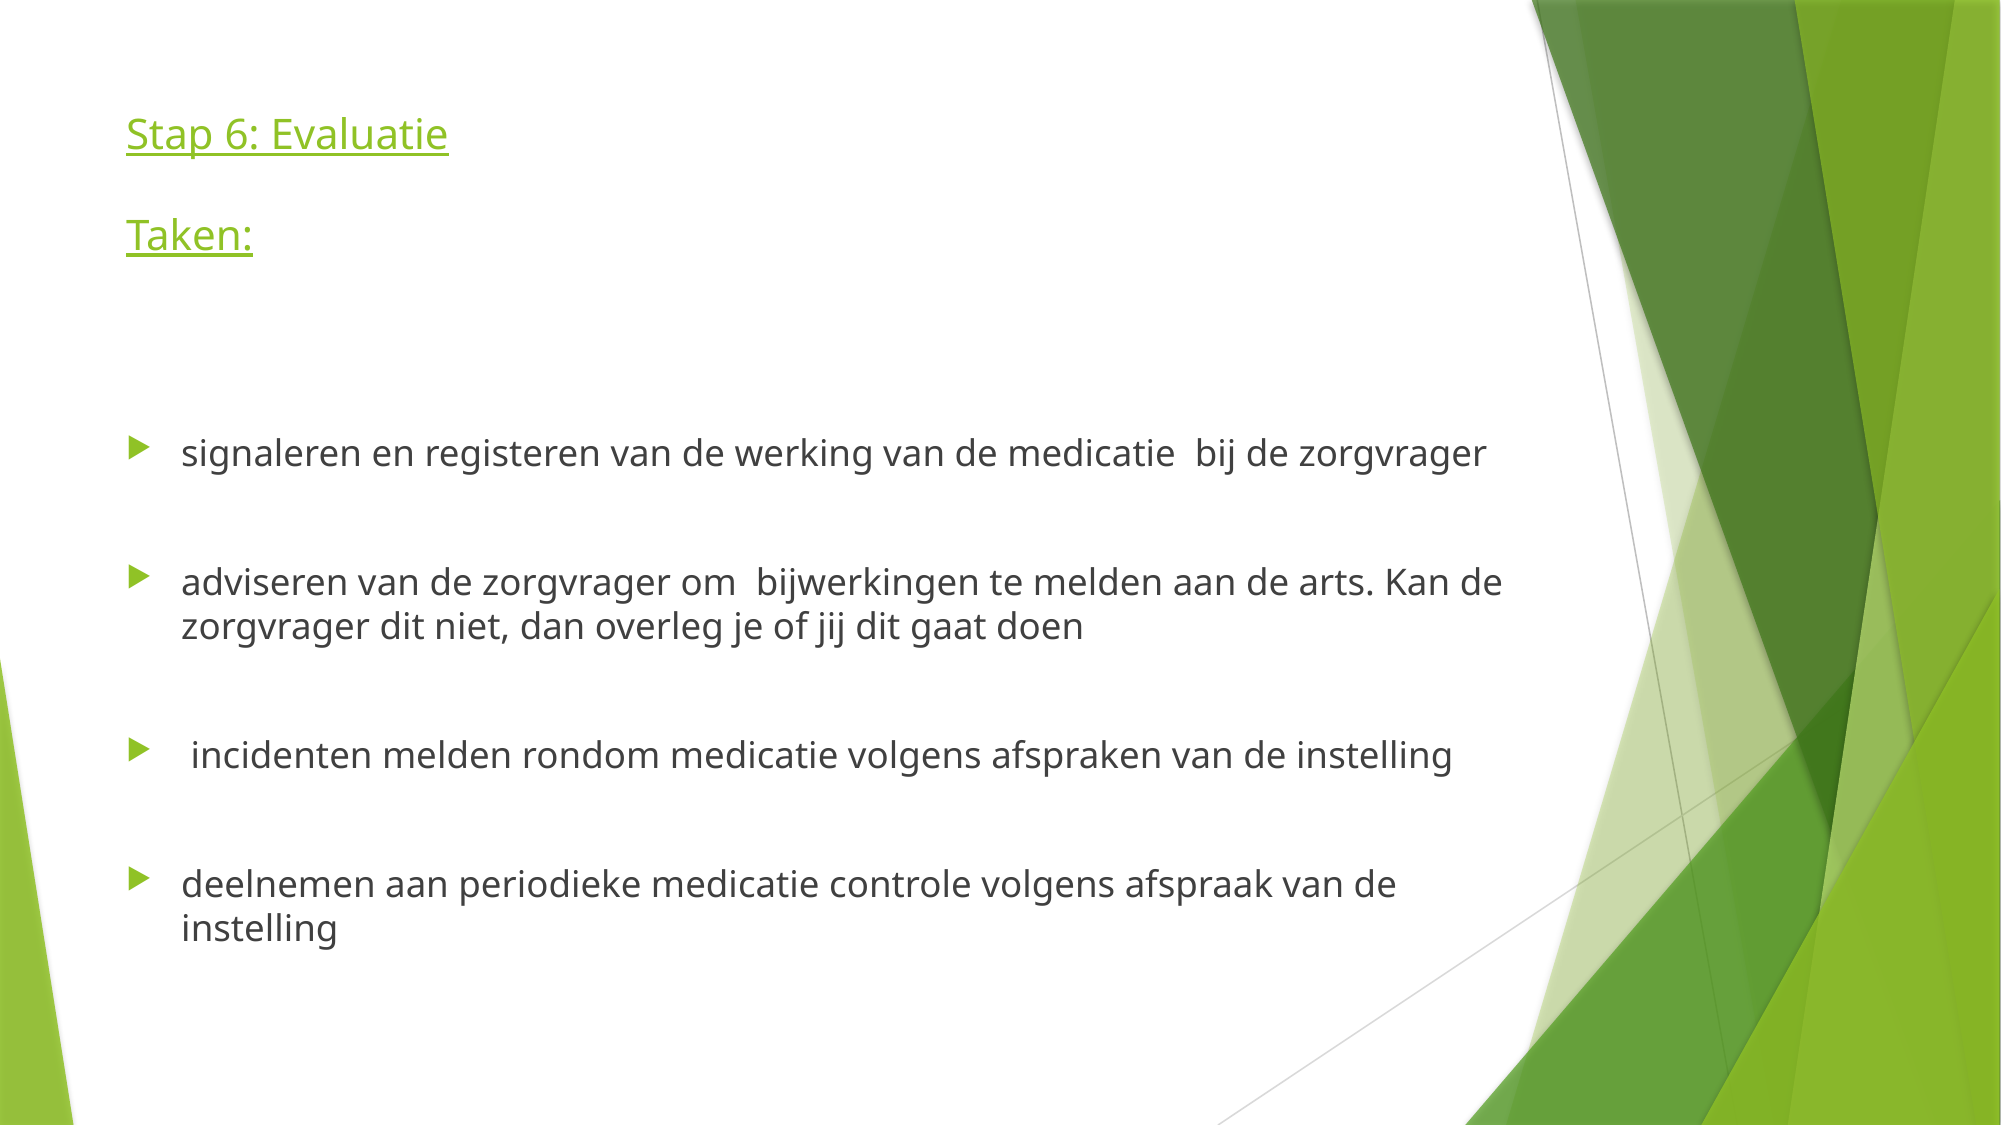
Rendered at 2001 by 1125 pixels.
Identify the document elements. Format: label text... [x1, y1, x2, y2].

title Stap 6: Evaluatie Taken: [111, 99, 1522, 229]
list signaleren en registeren van de werking van de medicatie bij de zorgvrager adviseren van de zorgvrager om bijwerkingen te melden aan de arts. Kan de zorgvrager dit niet, dan overleg je of jij dit gaat doen incidenten melden rondom medicatie volgens afspraken van de instelling deelnemen aan periodieke medicatie controle volgens afspraak van de instelling [111, 229, 1522, 992]
